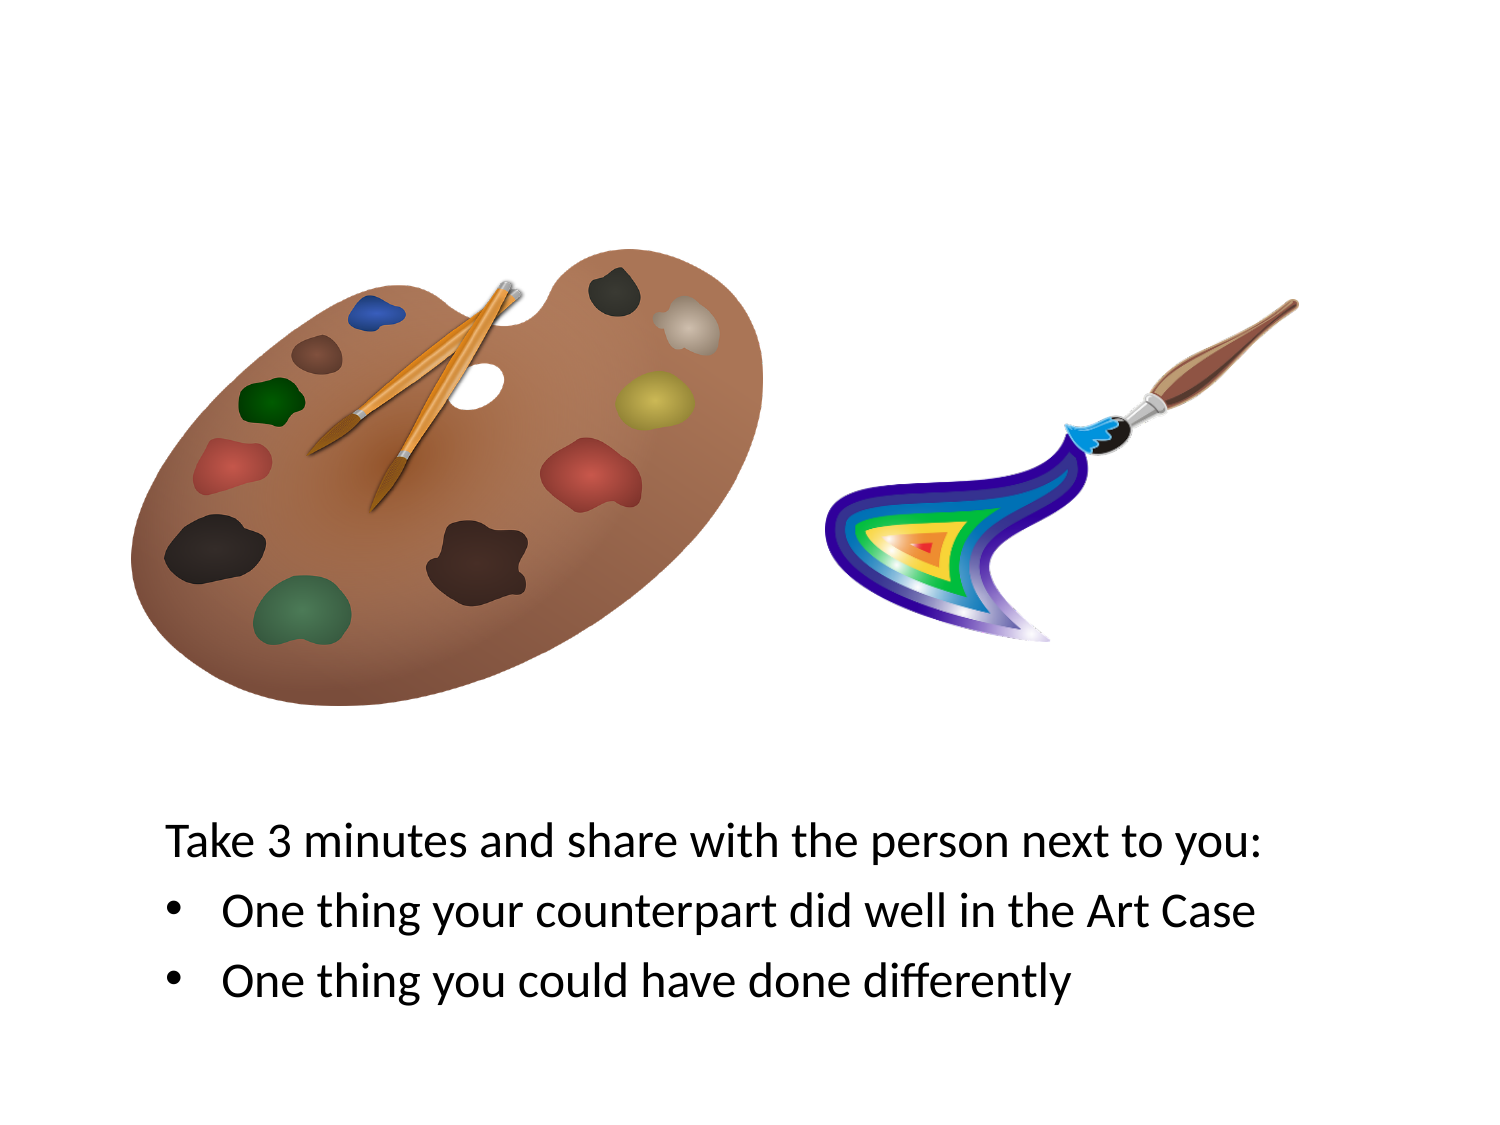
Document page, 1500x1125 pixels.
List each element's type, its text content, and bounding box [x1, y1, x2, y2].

picture [131, 249, 763, 707]
list Take 3 minutes and share with the person next to you: One thing your counterpart did well in the Art Case One thing you could have done differently [150, 800, 1500, 1125]
picture [824, 299, 1299, 643]
